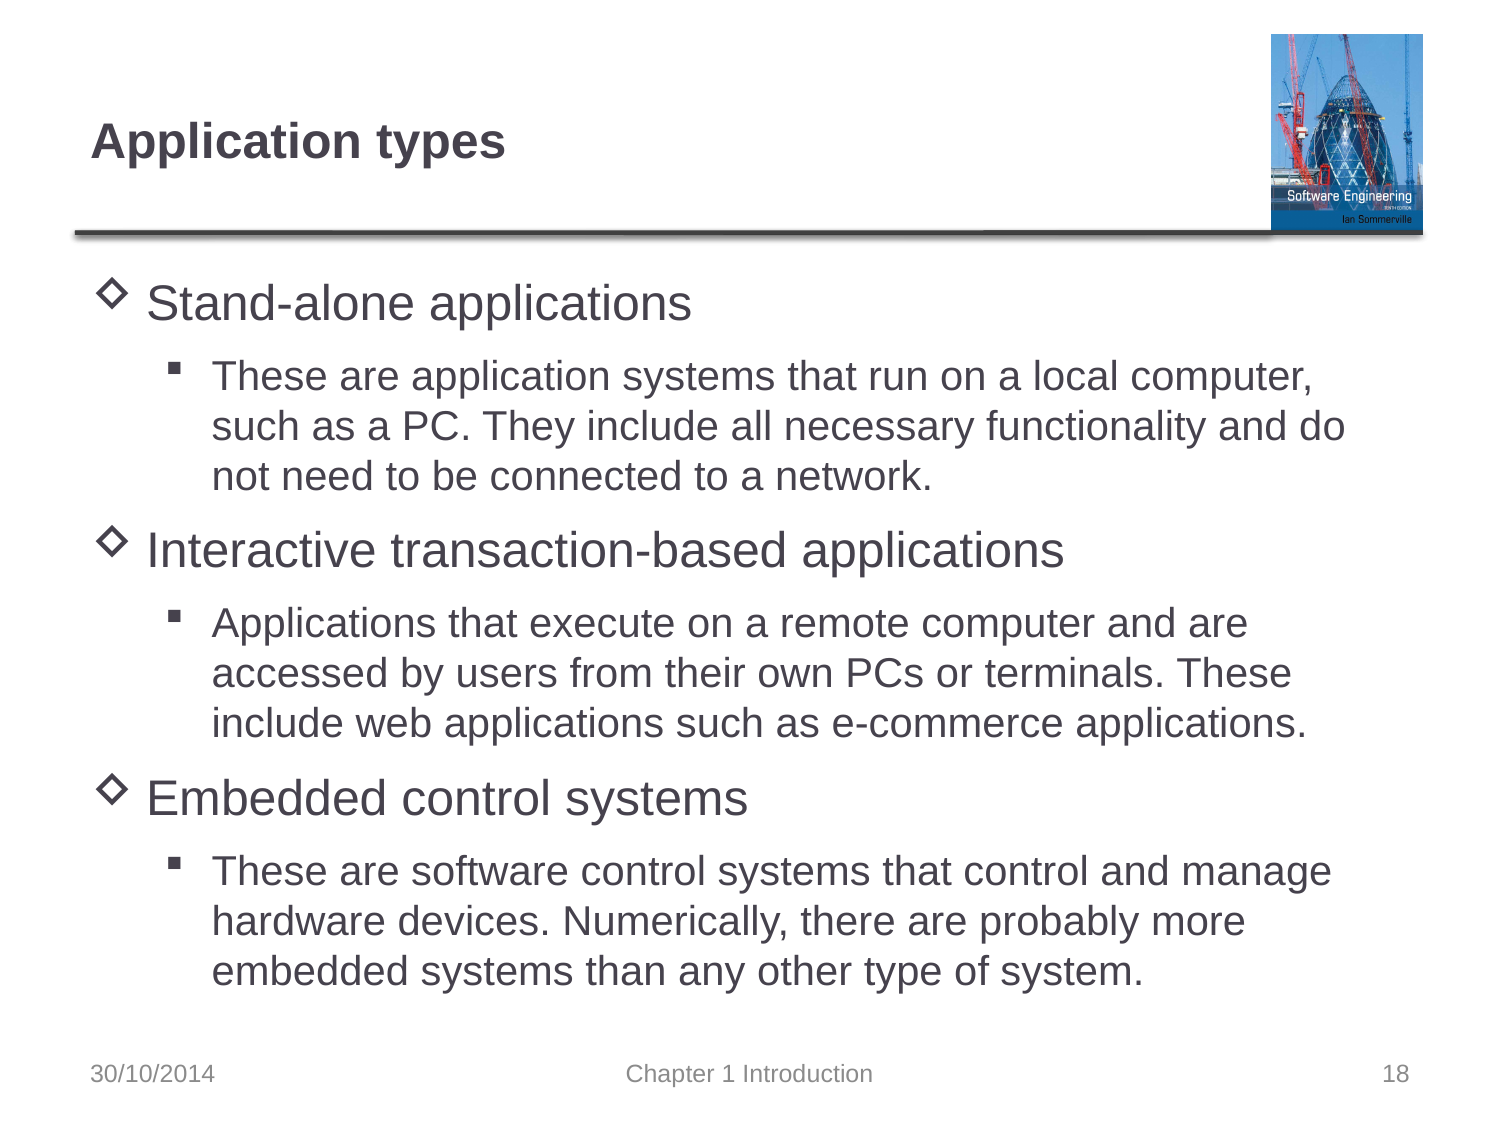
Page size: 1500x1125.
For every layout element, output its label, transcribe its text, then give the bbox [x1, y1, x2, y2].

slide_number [75, 1042, 425, 1103]
picture [1271, 34, 1423, 230]
list Stand-alone applications These are application systems that run on a local computer, such as a PC. They include all necessary functionality and do not need to be connected to a network. Interactive transaction-based applications Applications that execute on a remote computer and are accessed by users from their own PCs or terminals. These include web applications such as e-commerce applications. Embedded control systems These are software control systems that control and manage hardware devices. Numerically, there are probably more embedded systems than any other type of system. [75, 262, 1425, 1005]
slide_number 18 [1074, 1042, 1425, 1103]
footer Chapter 1 Introduction [512, 1042, 988, 1103]
title Application types [74, 44, 1272, 233]
